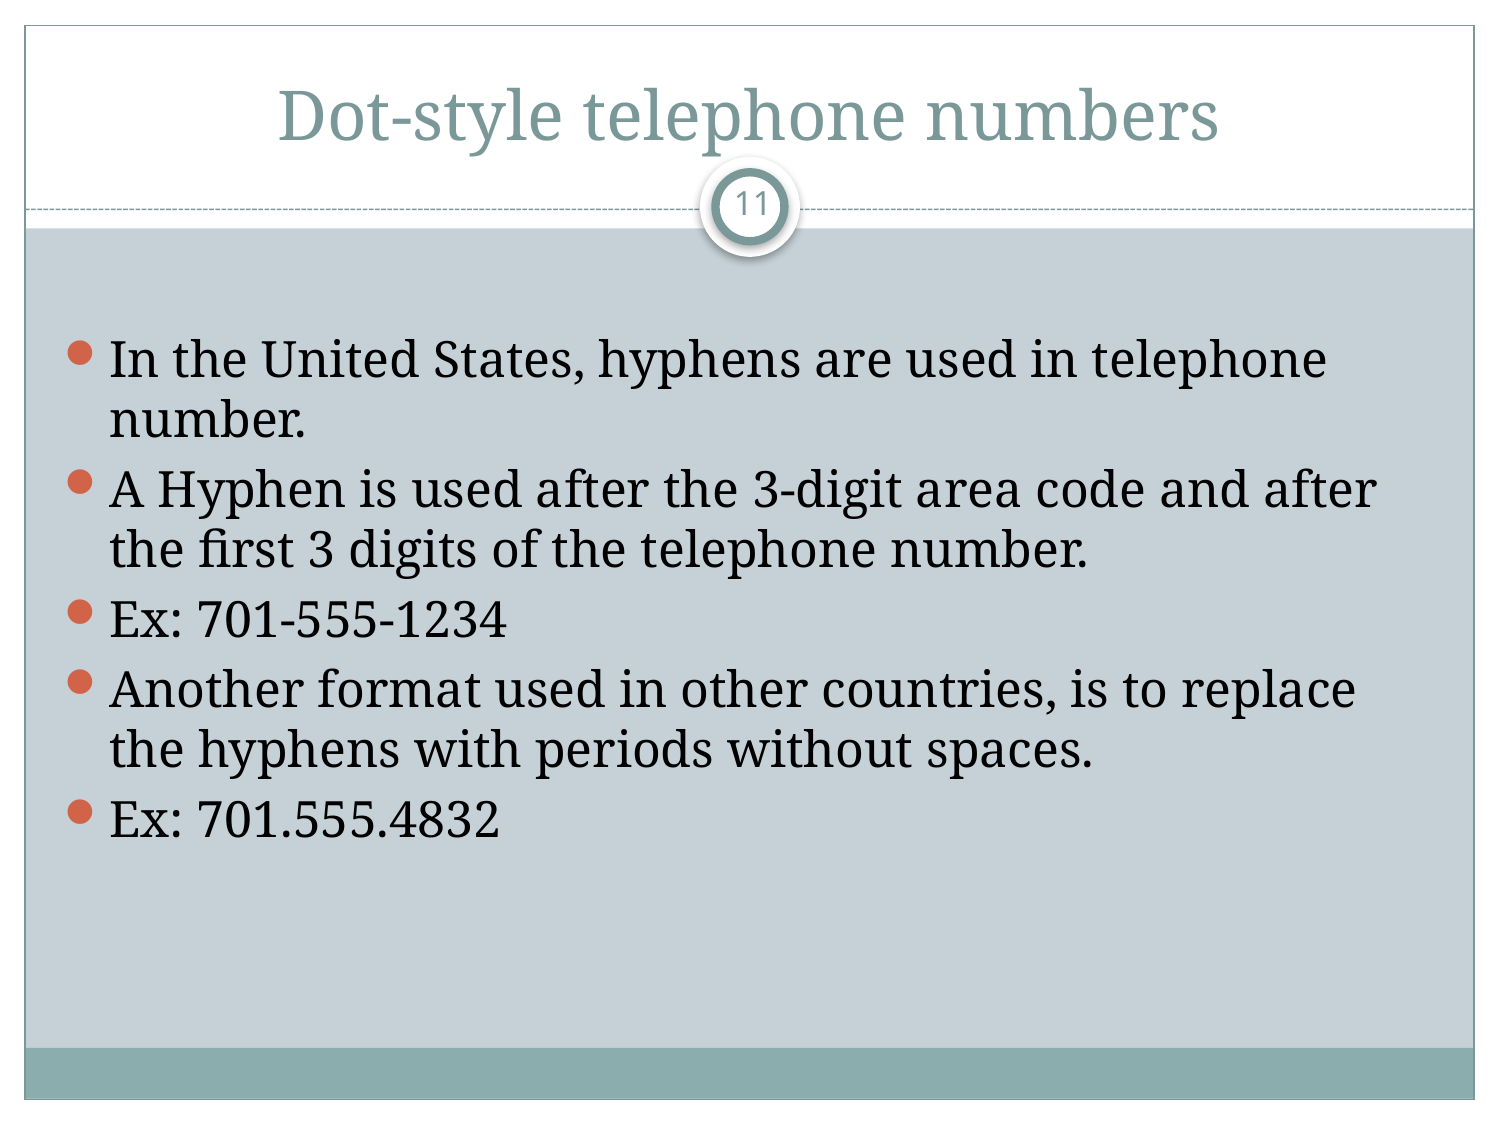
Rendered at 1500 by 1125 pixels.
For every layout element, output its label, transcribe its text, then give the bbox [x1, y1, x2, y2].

slide_number 11 [715, 168, 791, 241]
list In the United States, hyphens are used in telephone number. A Hyphen is used after the 3-digit area code and after the first 3 digits of the telephone number. Ex: 701-555-1234 Another format used in other countries, is to replace the hyphens with periods without spaces. Ex: 701.555.4832 [49, 250, 1445, 1001]
title Dot-style telephone numbers [49, 37, 1450, 162]
